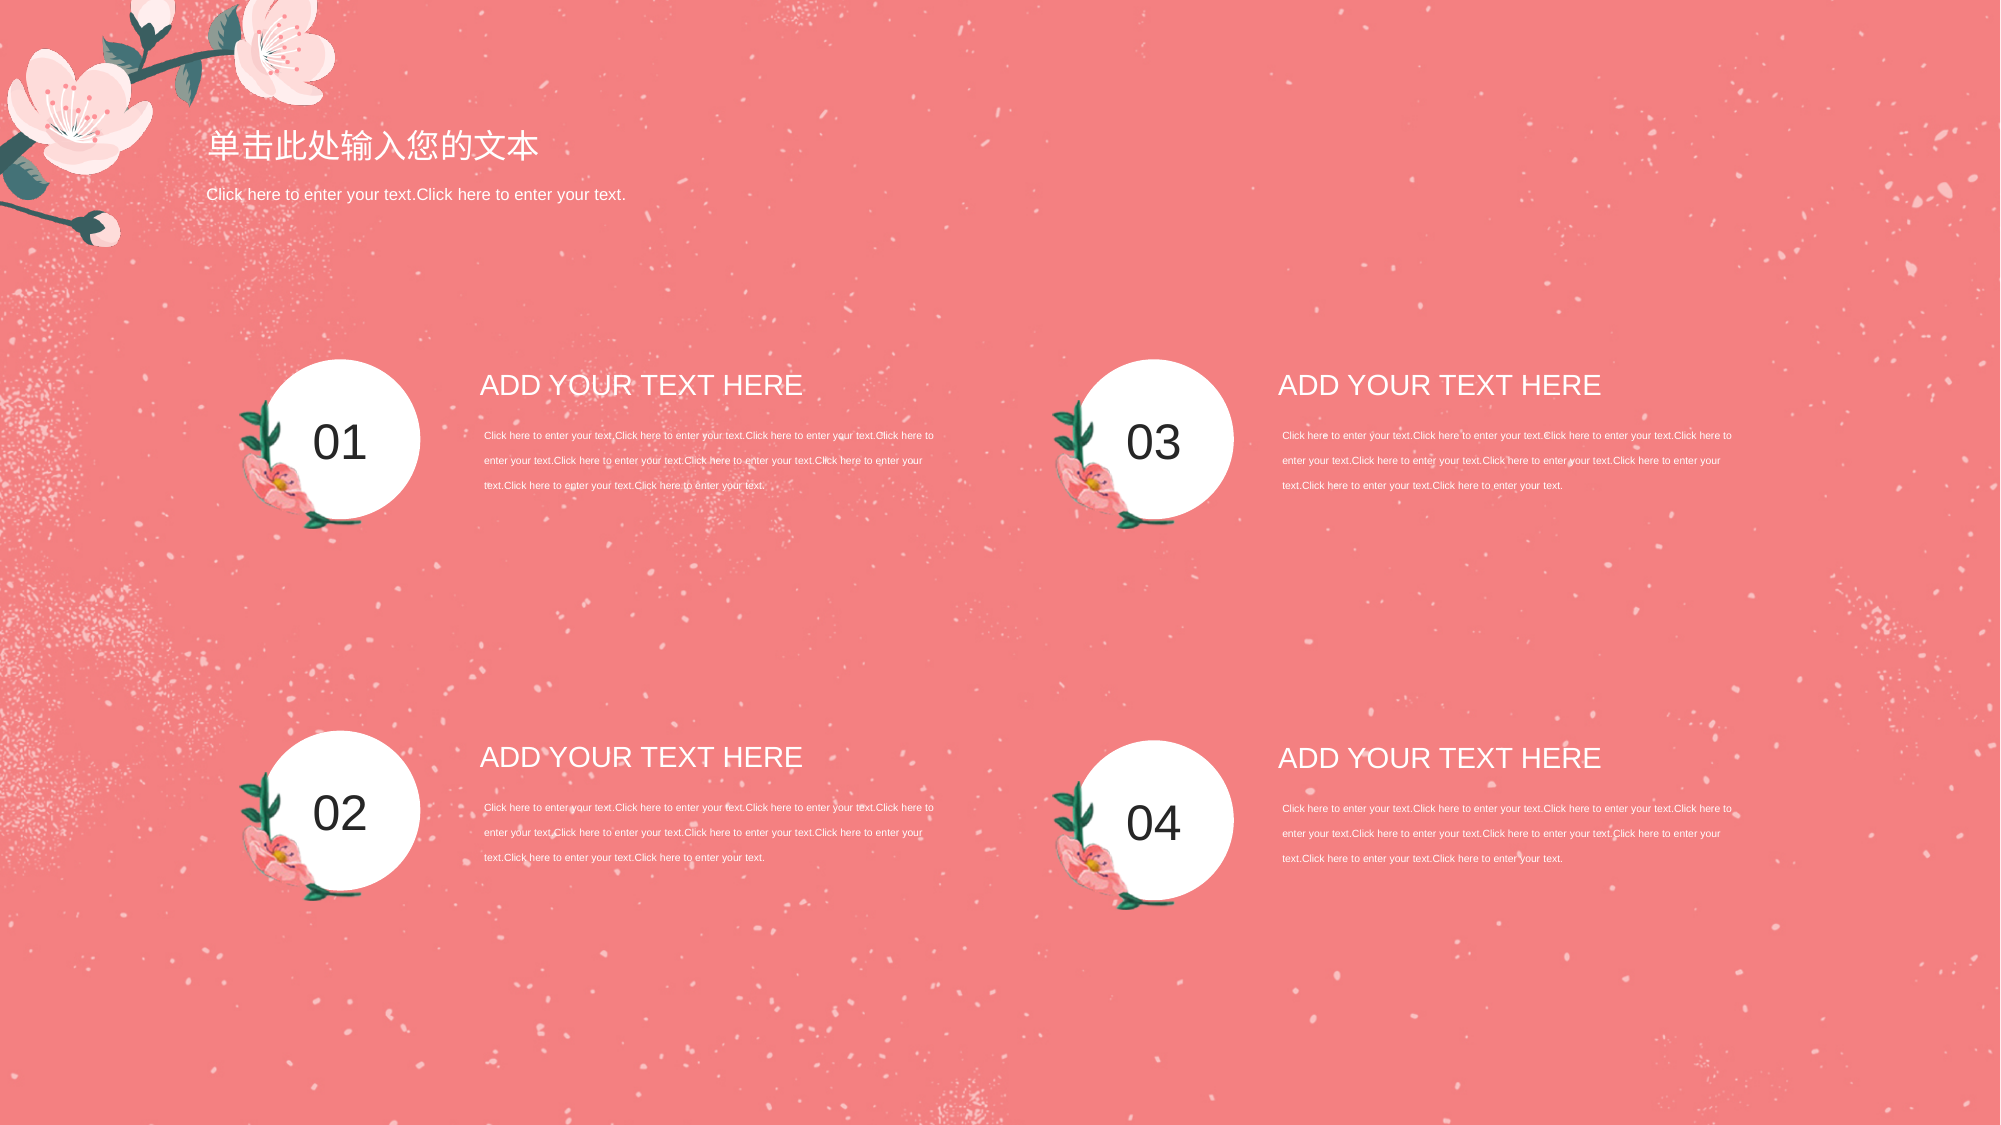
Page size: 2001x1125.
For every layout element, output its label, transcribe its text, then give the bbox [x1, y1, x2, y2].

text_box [1052, 740, 1234, 910]
text_box ADD YOUR TEXT HERE [1263, 359, 1617, 409]
text_box 单击此处输入您的文本 [335, 117, 556, 173]
text_box ADD YOUR TEXT HERE [465, 730, 819, 781]
text_box Click here to enter your text.Click here to enter your text.Click here to enter your text.Click here to enter your text.Click here to enter your text.Click here to enter your text.Click here to enter your text.Click here to enter your text.Click here to enter your text. [1267, 409, 1765, 500]
text_box Click here to enter your text.Click here to enter your text. [335, 166, 642, 211]
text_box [239, 359, 421, 529]
text_box Click here to enter your text.Click here to enter your text.Click here to enter your text.Click here to enter your text.Click here to enter your text.Click here to enter your text.Click here to enter your text.Click here to enter your text.Click here to enter your text. [469, 780, 966, 871]
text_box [239, 730, 421, 901]
text_box ADD YOUR TEXT HERE [465, 359, 819, 409]
text_box Click here to enter your text.Click here to enter your text.Click here to enter your text.Click here to enter your text.Click here to enter your text.Click here to enter your text.Click here to enter your text.Click here to enter your text.Click here to enter your text. [469, 409, 966, 500]
text_box Click here to enter your text.Click here to enter your text.Click here to enter your text.Click here to enter your text.Click here to enter your text.Click here to enter your text.Click here to enter your text.Click here to enter your text.Click here to enter your text. [1267, 781, 1765, 872]
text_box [1052, 359, 1234, 529]
picture [0, 0, 2001, 1125]
text_box ADD YOUR TEXT HERE [1263, 731, 1617, 782]
